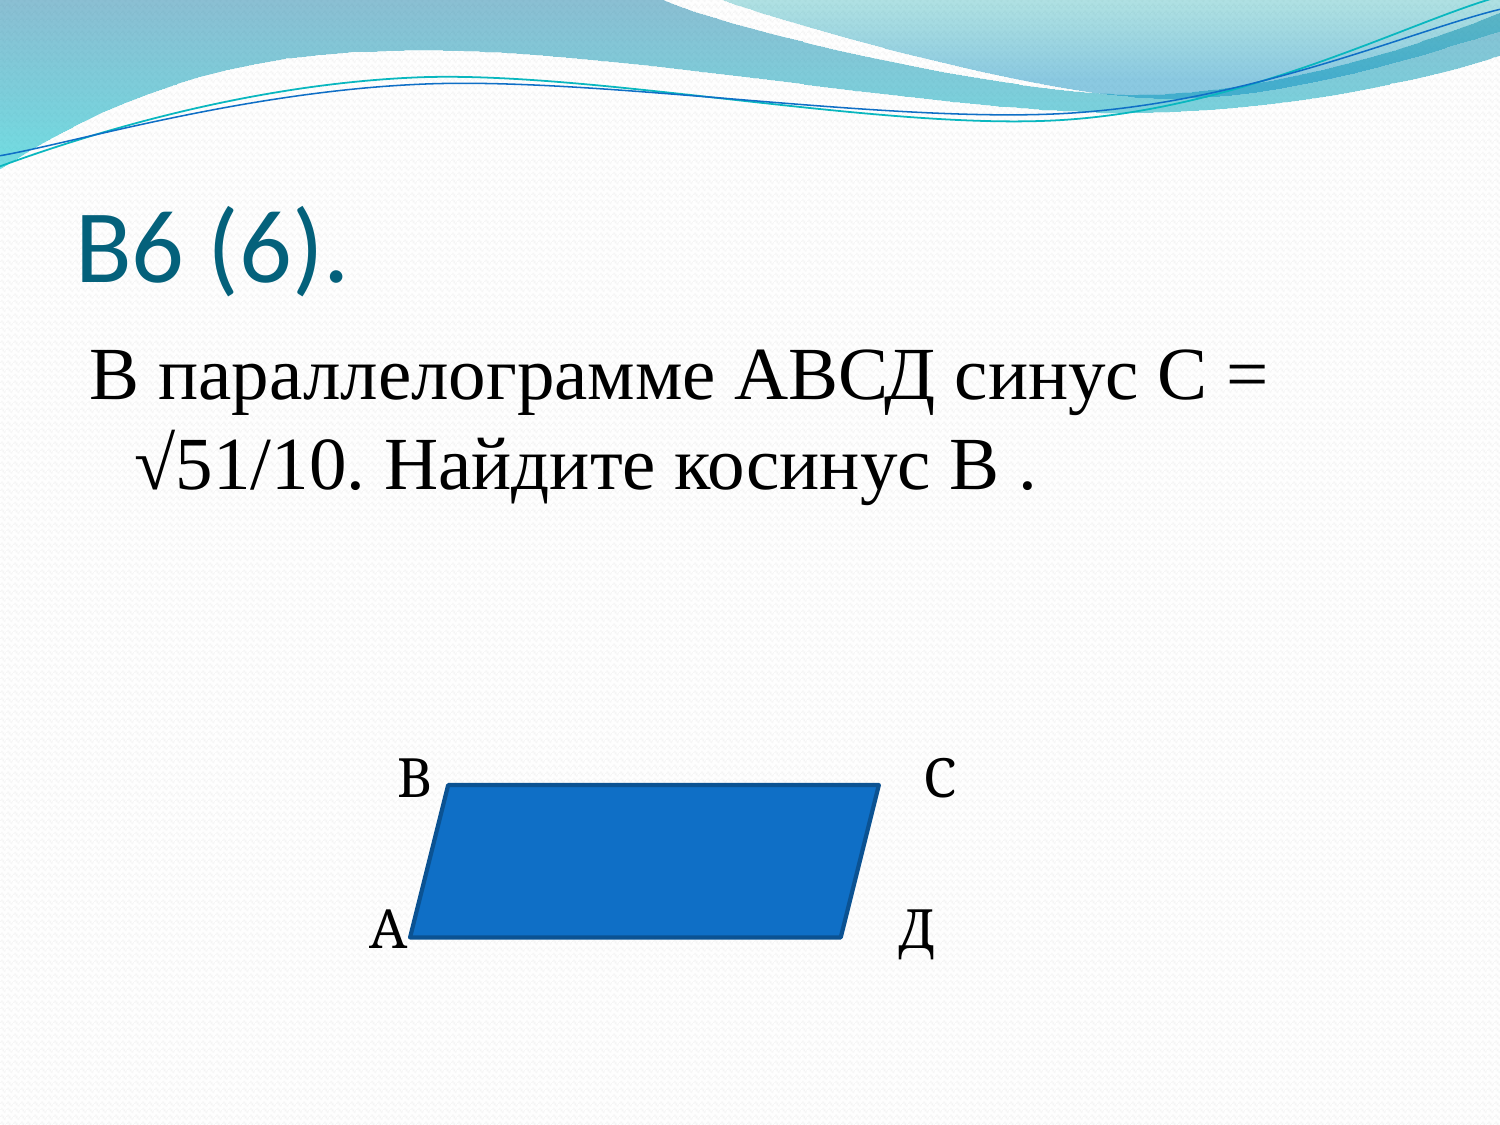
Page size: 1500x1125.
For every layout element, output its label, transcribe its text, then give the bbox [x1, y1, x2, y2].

text_box [408, 782, 881, 940]
title В6 (6). [75, 115, 1425, 303]
list В параллелограмме АВСД синус С = √51/10. Найдите косинус В . В С А Д [75, 317, 1425, 1038]
